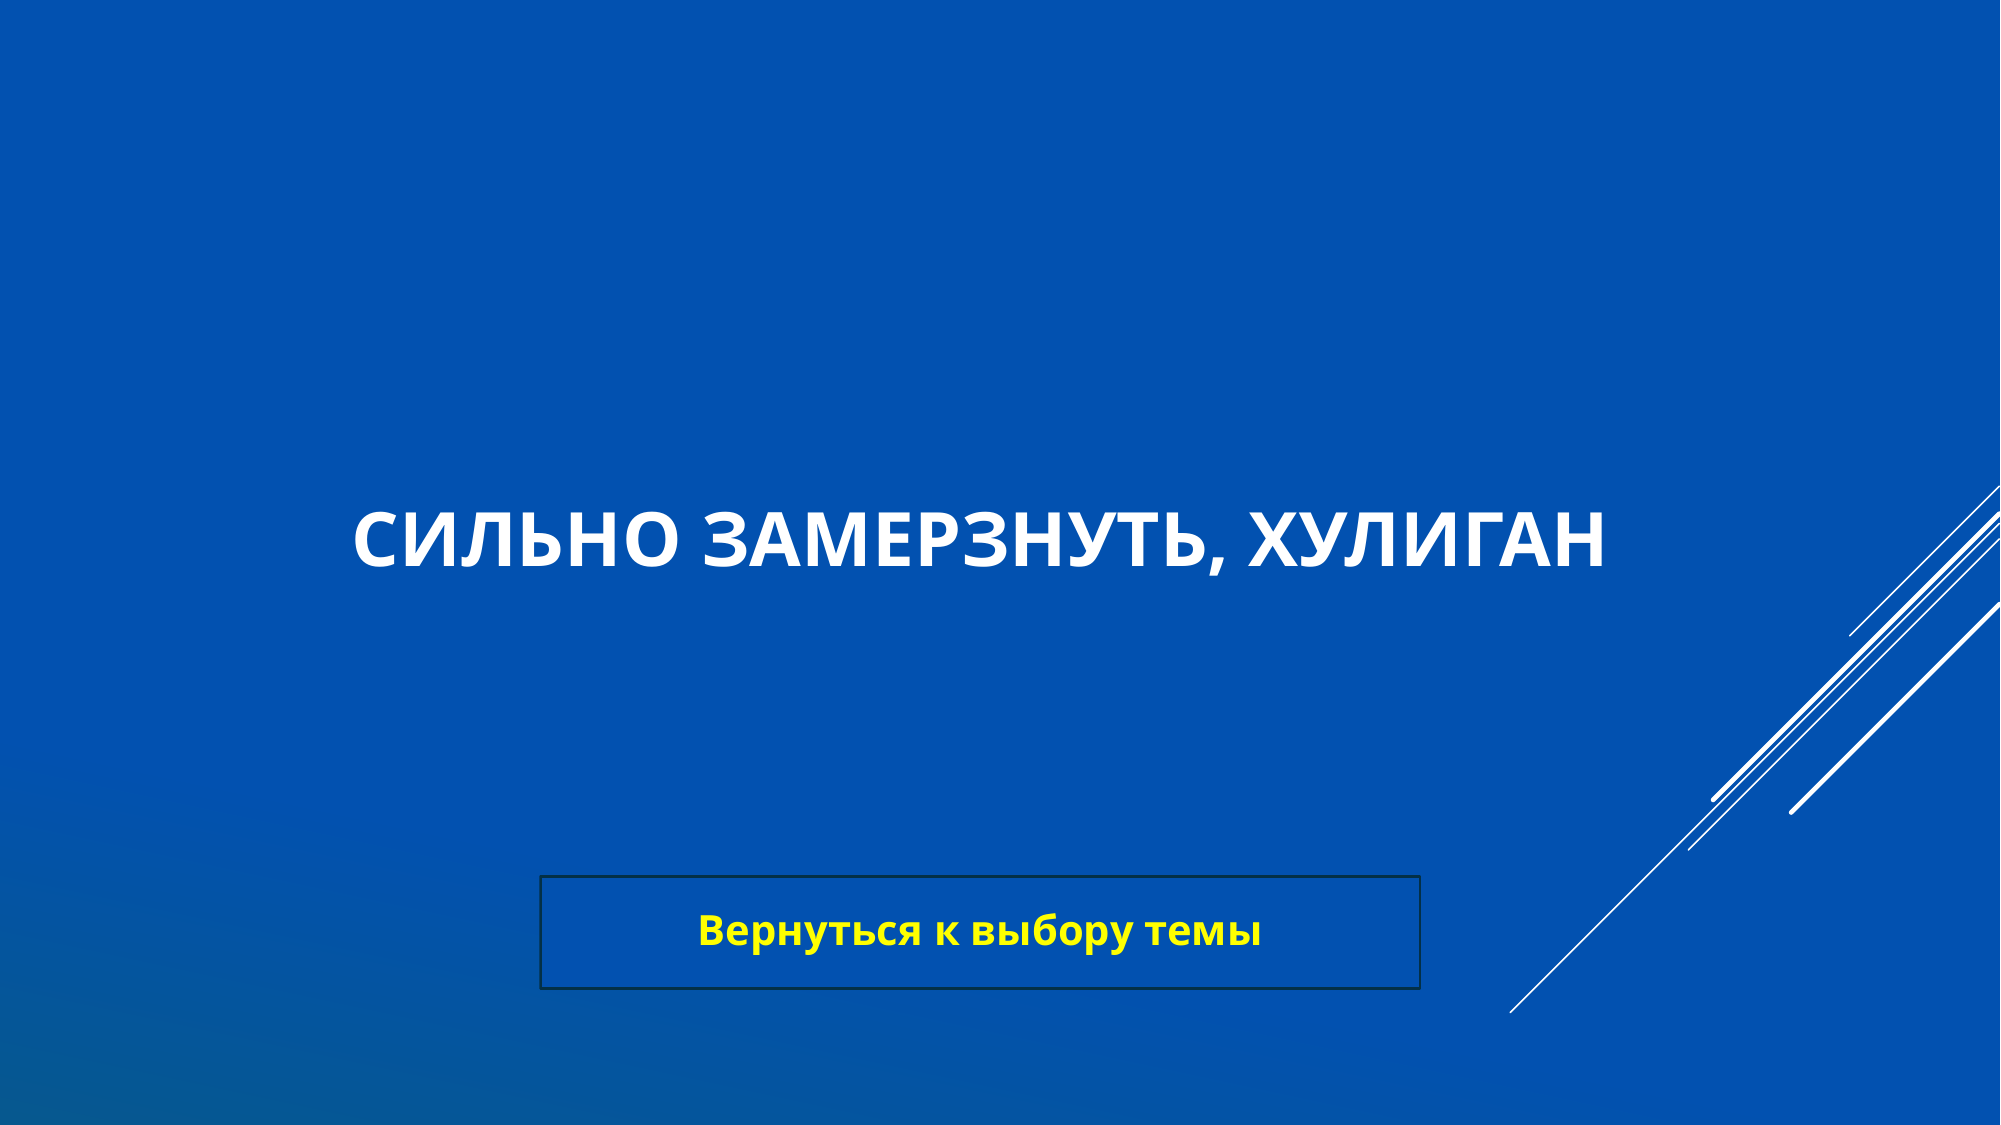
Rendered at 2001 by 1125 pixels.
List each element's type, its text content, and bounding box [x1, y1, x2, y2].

title Сильно замерзнуть, хулиган [217, 326, 1744, 746]
